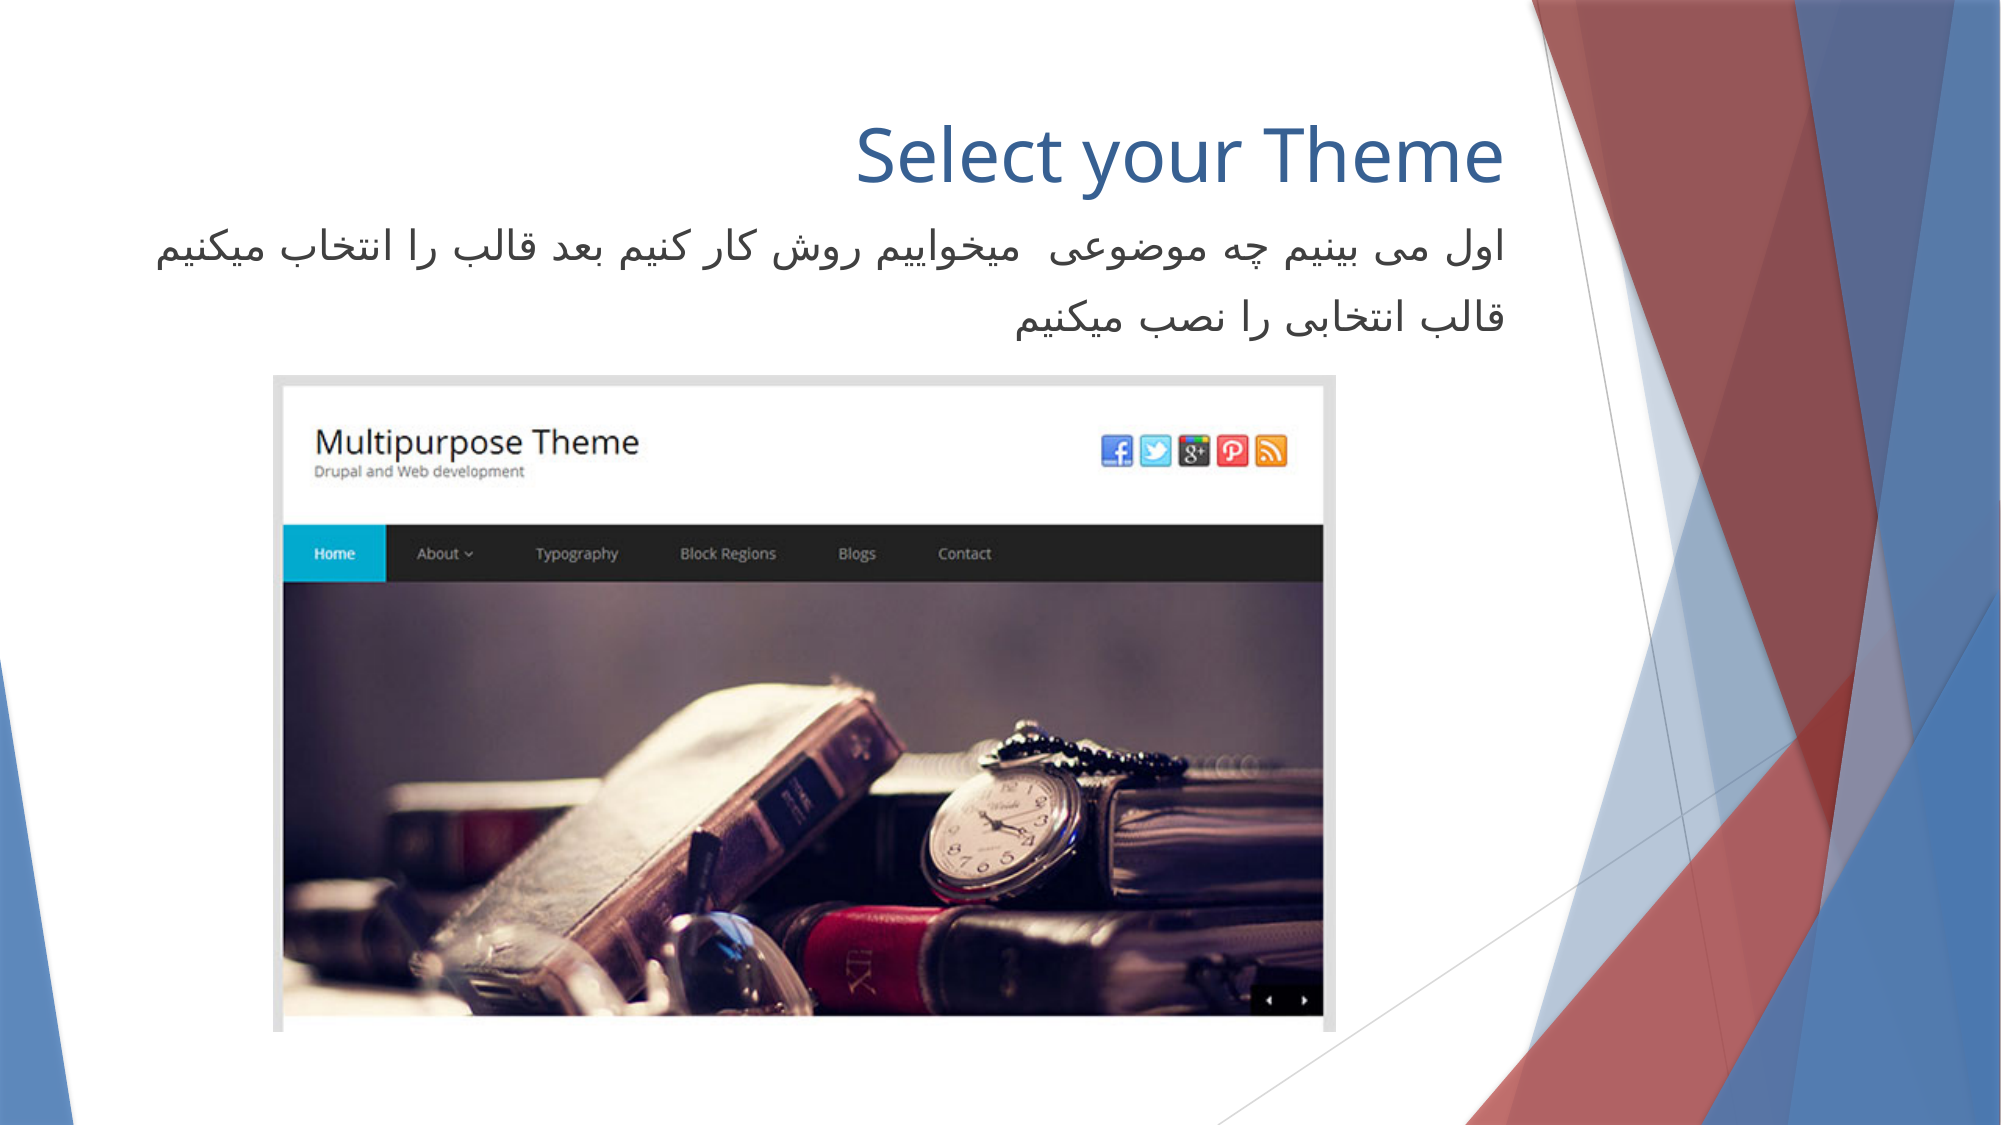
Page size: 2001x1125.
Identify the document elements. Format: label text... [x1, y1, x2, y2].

list اول می بینیم چه موضوعی میخواییم روش کار کنیم بعد قالب را انتخاب میکنیم قالب انتخابی را نصب میکنیم [111, 211, 1522, 991]
picture [272, 374, 1337, 1033]
title Select your Theme [111, 99, 1522, 211]
